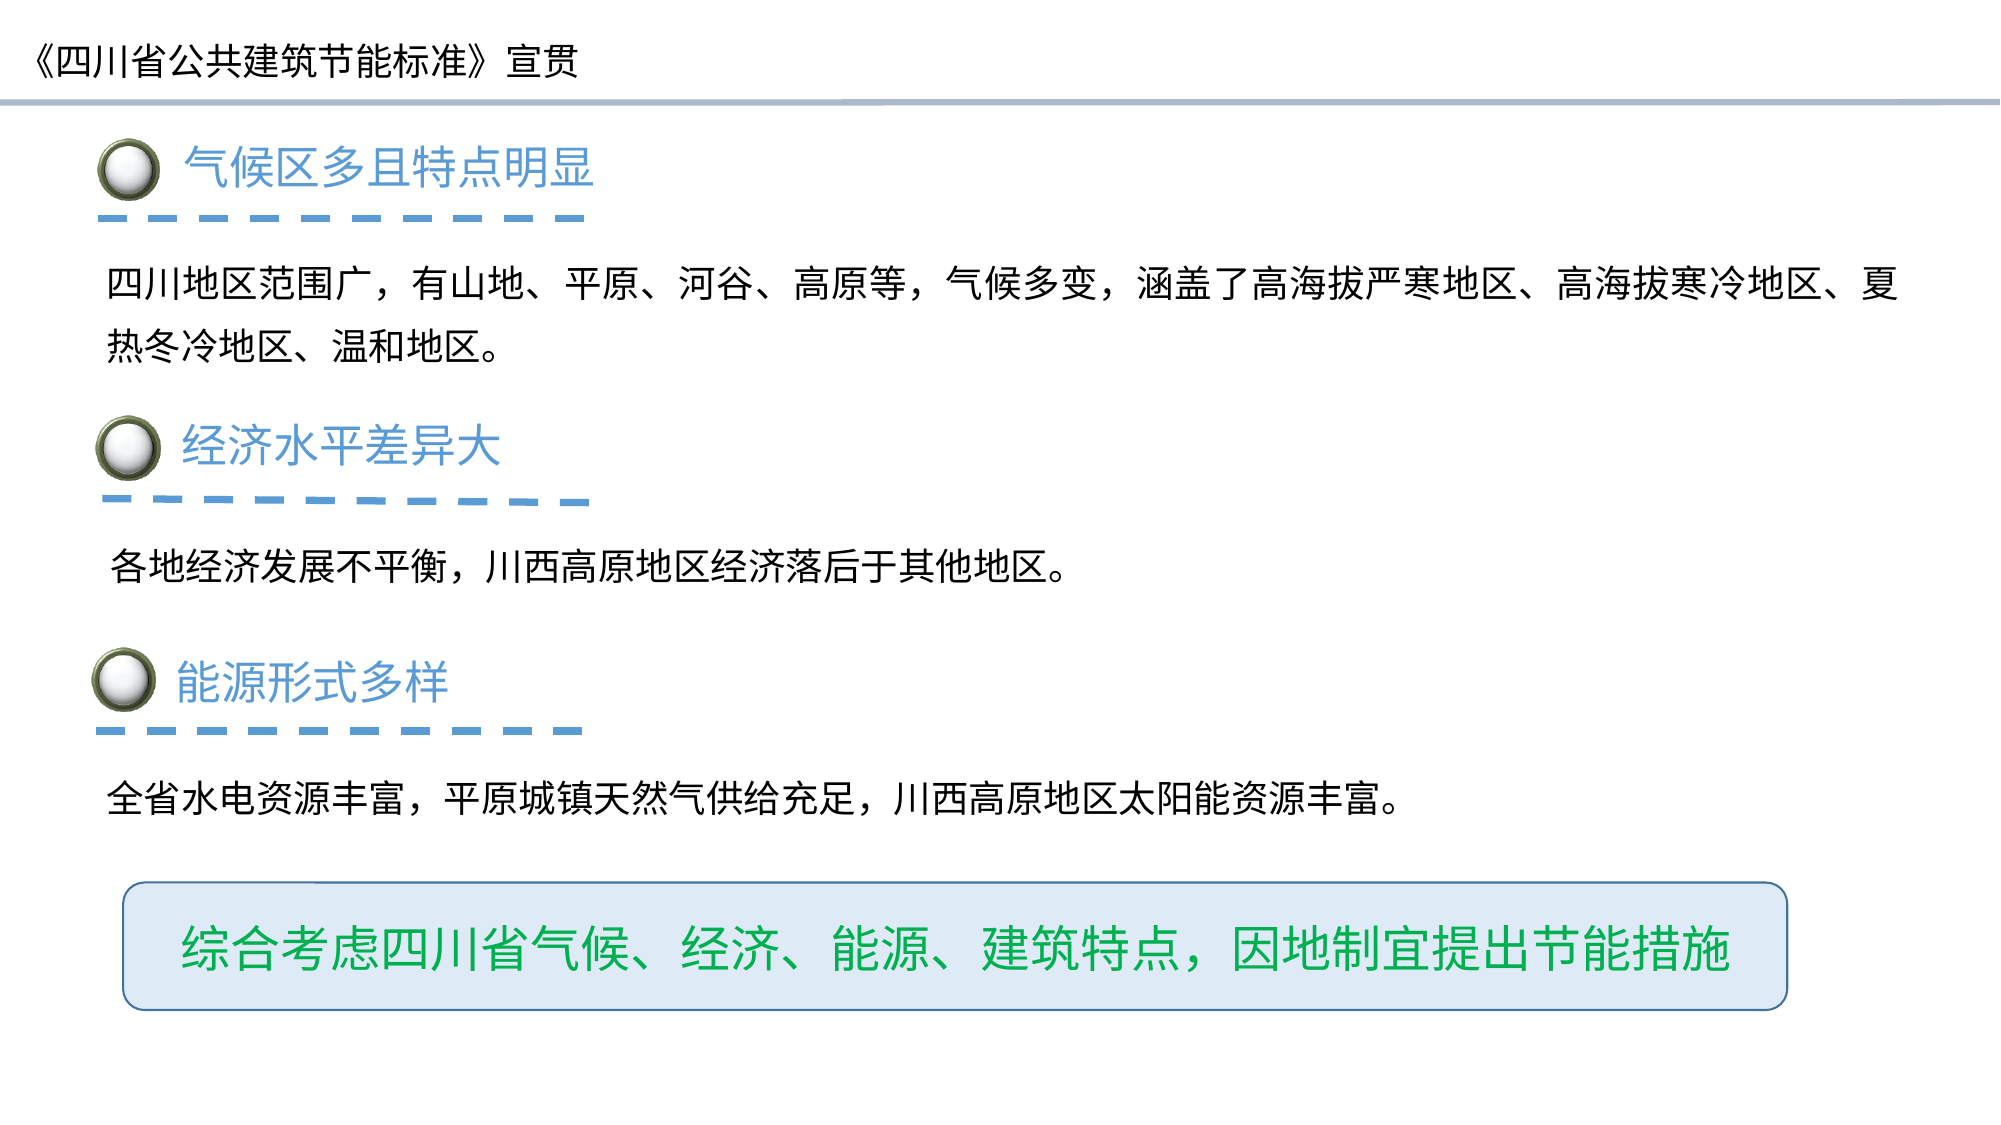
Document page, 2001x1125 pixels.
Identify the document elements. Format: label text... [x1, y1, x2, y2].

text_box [123, 882, 1788, 1010]
text_box 各地经济发展不平衡，川西高原地区经济落后于其他地区。 [95, 517, 1113, 623]
text_box 全省水电资源丰富，平原城镇天然气供给充足，川西高原地区太阳能资源丰富。 [90, 750, 1888, 903]
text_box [95, 415, 764, 515]
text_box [97, 137, 628, 219]
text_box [90, 647, 705, 752]
text_box 四川地区范围广，有山地、平原、河谷、高原等，气候多变，涵盖了高海拔严寒地区、高海拔寒冷地区、夏热冬冷地区、温和地区。 [90, 234, 1916, 390]
